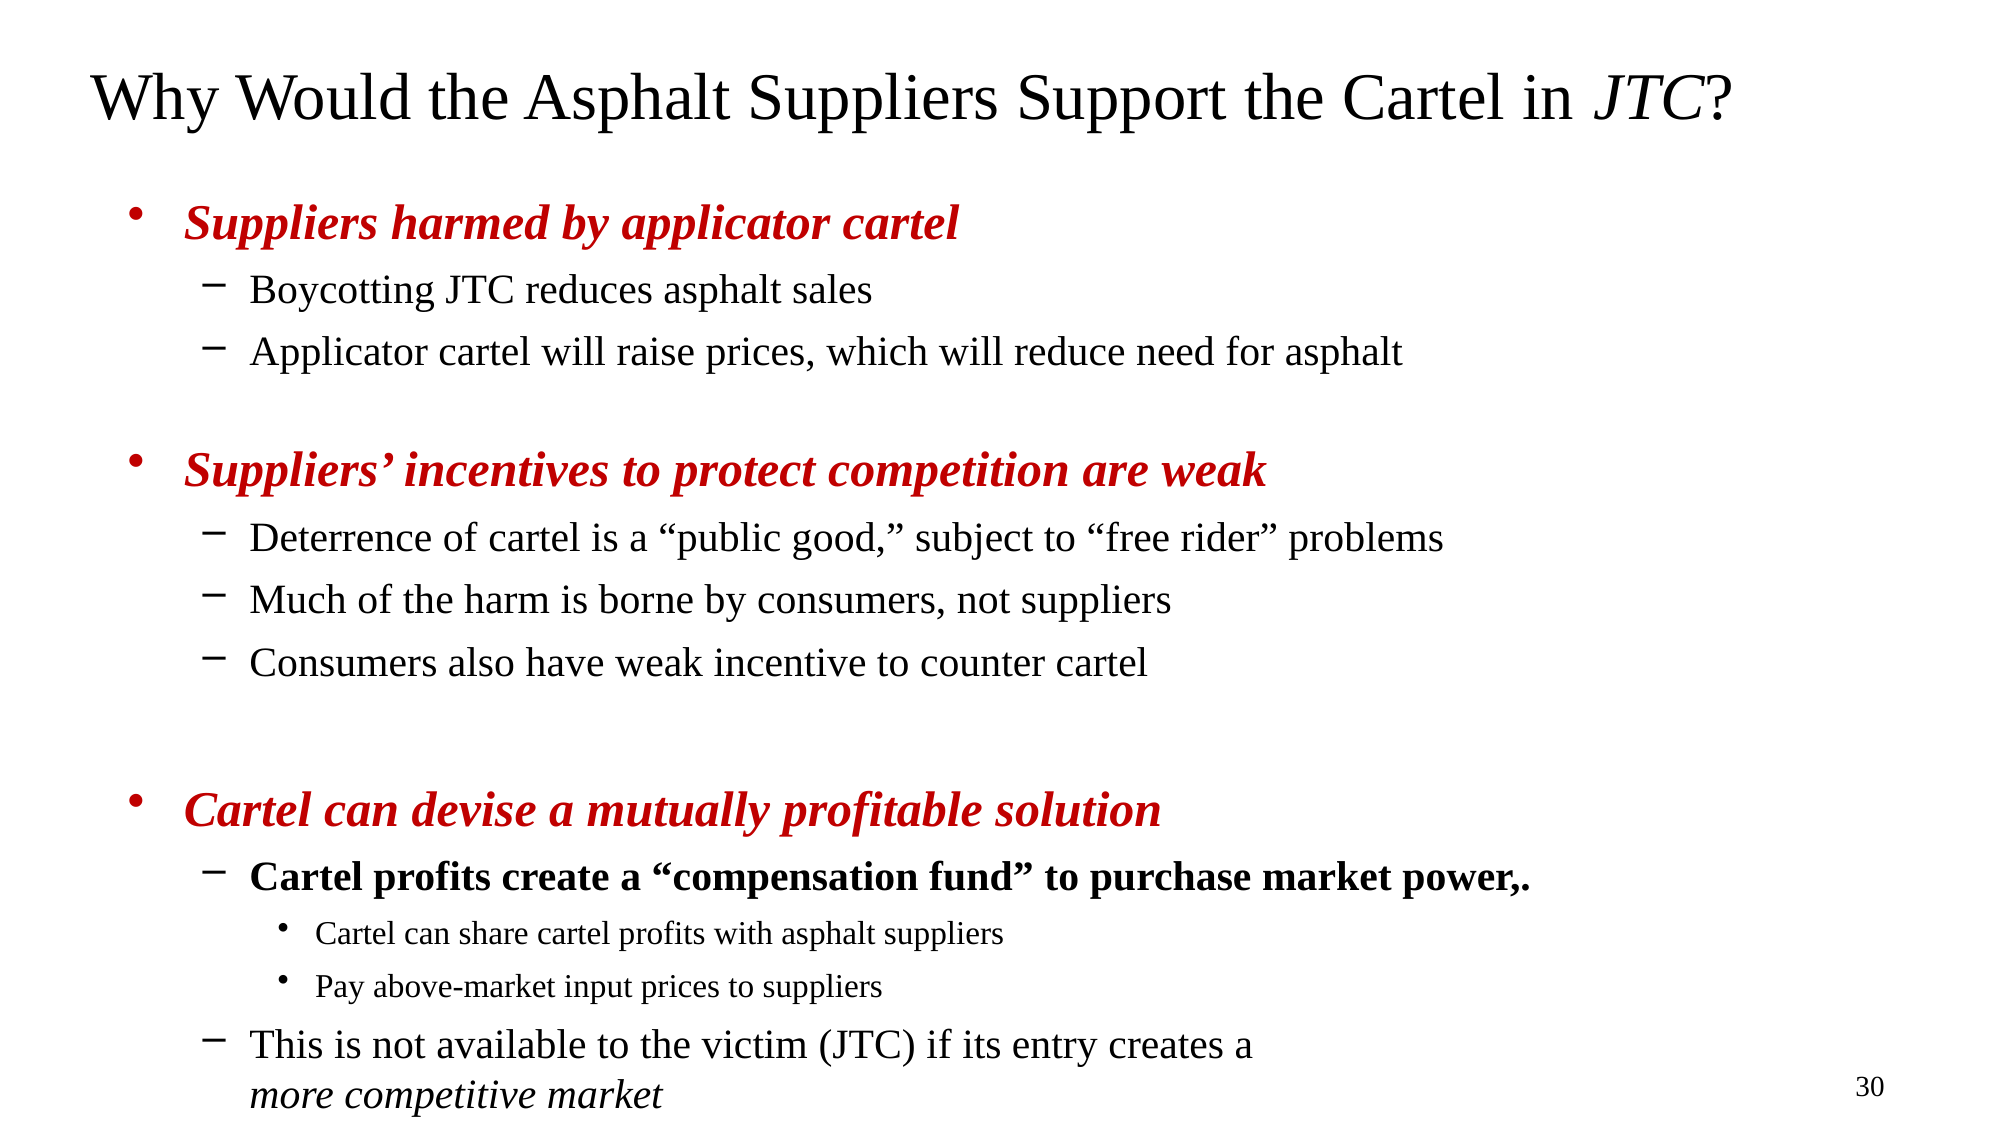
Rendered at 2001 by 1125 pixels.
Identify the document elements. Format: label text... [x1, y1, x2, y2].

title Why Would the Asphalt Suppliers Support the Cartel in JTC? [75, 0, 1900, 187]
slide_number 30 [1433, 1024, 1901, 1103]
list Suppliers harmed by applicator cartel Boycotting JTC reduces asphalt sales Applicator cartel will raise prices, which will reduce need for asphalt Suppliers’ incentives to protect competition are weak Deterrence of cartel is a “public good,” subject to “free rider” problems Much of the harm is borne by consumers, not suppliers Consumers also have weak incentive to counter cartel Cartel can devise a mutually profitable solution Cartel profits create a “compensation fund” to purchase market power,. Cartel can share cartel profits with asphalt suppliers Pay above-market input prices to suppliers This is not available to the victim (JTC) if its entry creates a more competitive market [112, 181, 1650, 1018]
